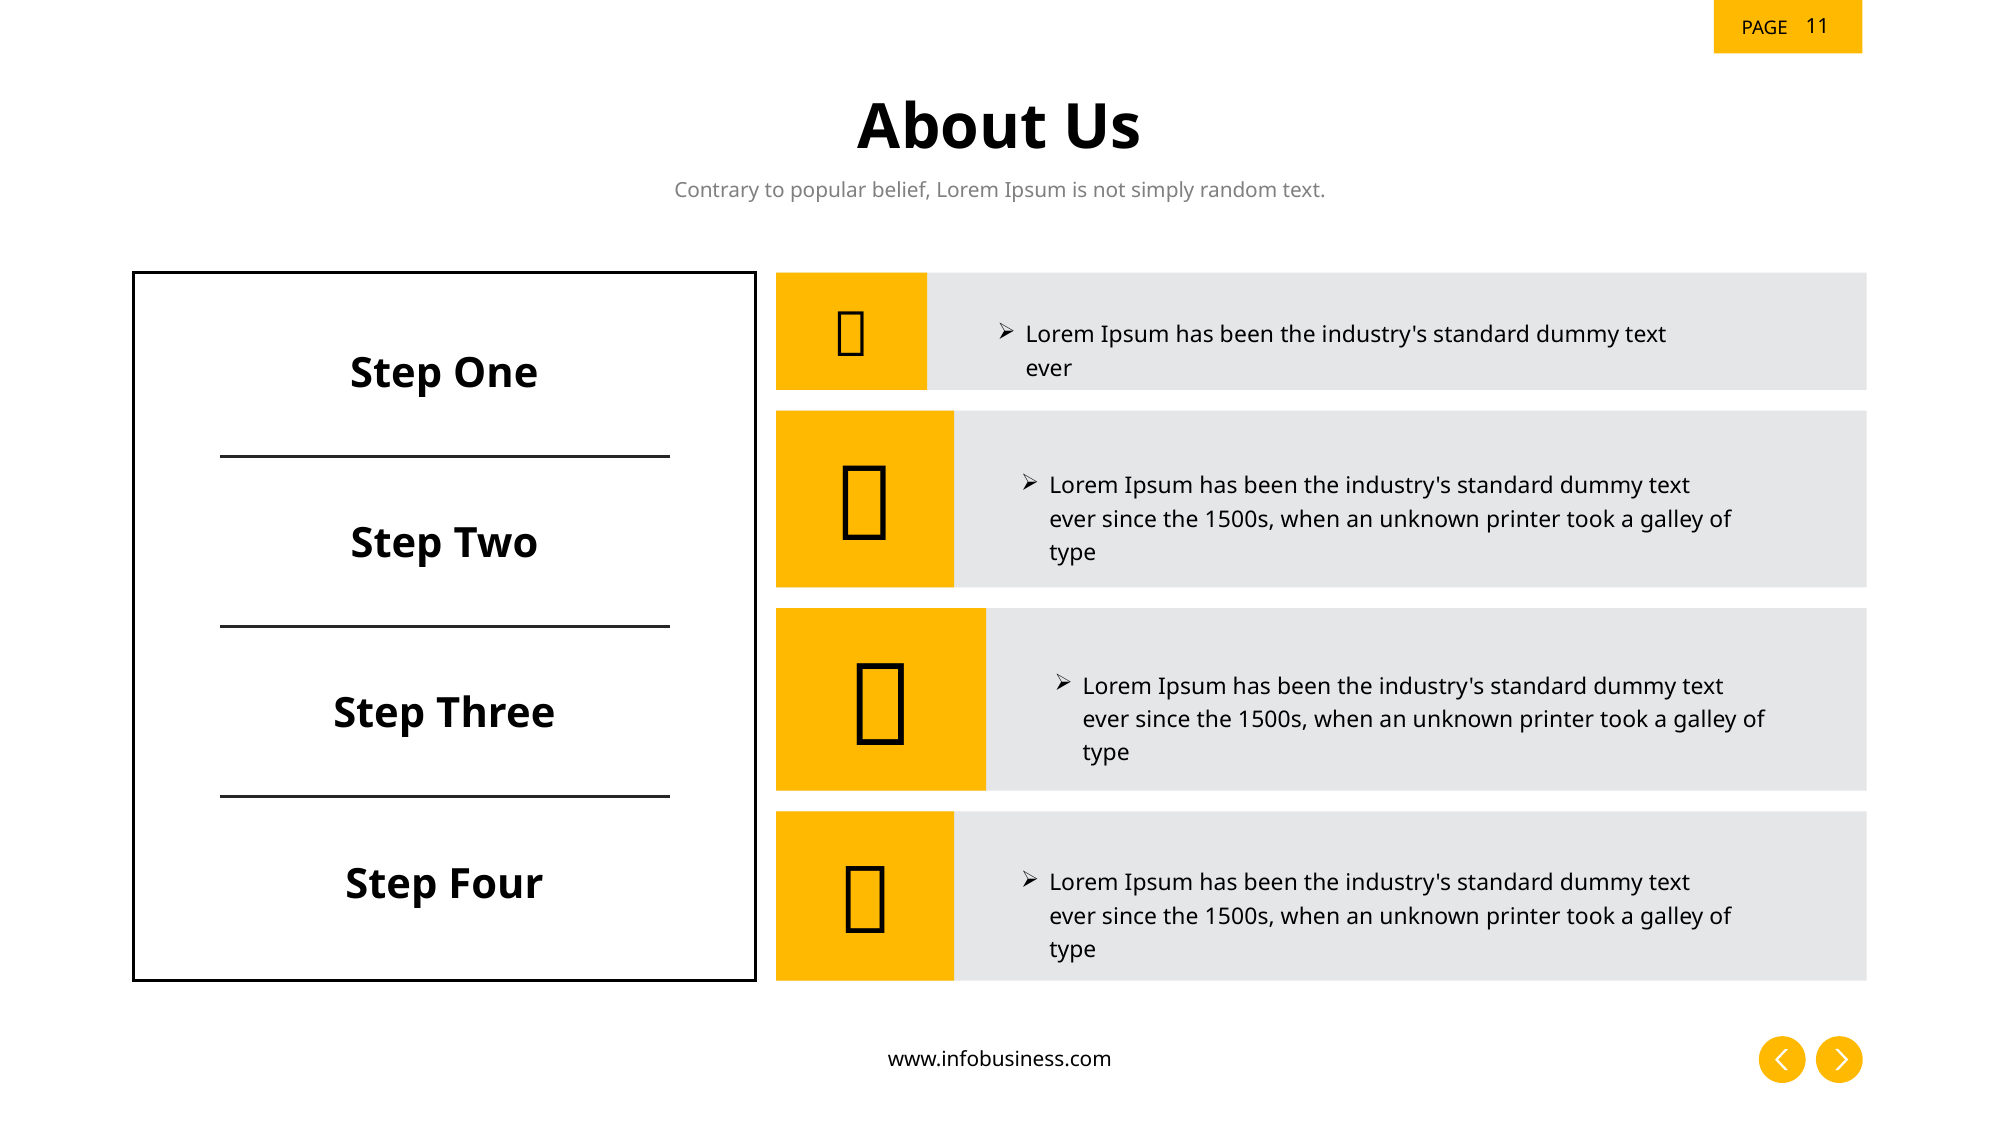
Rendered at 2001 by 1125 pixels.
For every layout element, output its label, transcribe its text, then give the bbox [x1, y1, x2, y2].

text_box [775, 272, 928, 391]
text_box Lorem Ipsum has been the industry's standard dummy text ever since the 1500s, when an unknown printer took a galley of type [1006, 854, 1750, 970]
text_box Step One [304, 338, 585, 404]
text_box  [789, 286, 914, 377]
text_box Step Two [304, 508, 585, 574]
slide_number 11 [1790, 10, 1867, 43]
text_box  [783, 832, 948, 960]
text_box [928, 272, 1868, 391]
text_box [775, 410, 955, 588]
text_box [987, 607, 1868, 792]
text_box Lorem Ipsum has been the industry's standard dummy text ever since the 1500s, when an unknown printer took a galley of type [1039, 658, 1783, 773]
text_box [132, 272, 757, 982]
text_box  [783, 429, 948, 569]
footer www.infobusiness.com [858, 1029, 1142, 1090]
text_box Lorem Ipsum has been the industry's standard dummy text ever since the 1500s, when an unknown printer took a galley of type [1006, 457, 1750, 573]
text_box [775, 607, 987, 792]
text_box [775, 810, 955, 982]
text_box [955, 810, 1868, 982]
text_box [955, 410, 1868, 588]
text_box Lorem Ipsum has been the industry's standard dummy text ever [982, 306, 1726, 389]
text_box Step Three [259, 678, 630, 744]
text_box Step Four [304, 849, 585, 914]
text_box  [799, 623, 964, 776]
title About Us [137, 78, 1863, 172]
subtitle Contrary to popular belief, Lorem Ipsum is not simply random text. [137, 172, 1863, 204]
